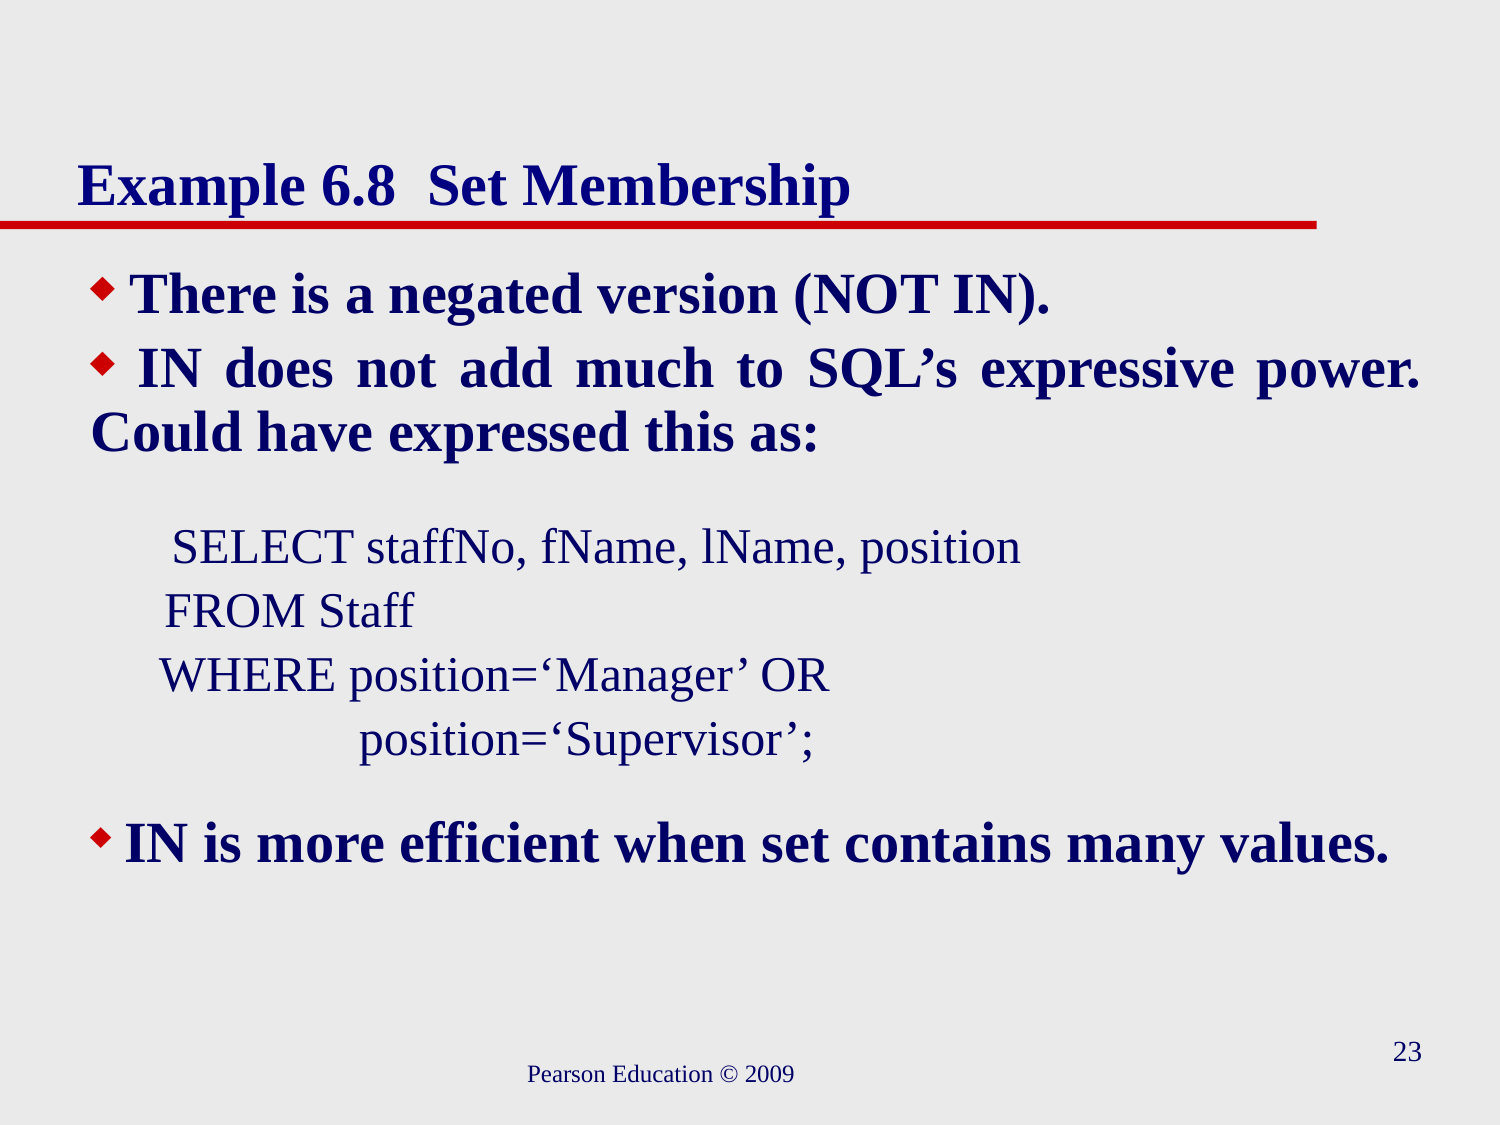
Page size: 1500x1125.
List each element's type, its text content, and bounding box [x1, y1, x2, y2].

slide_number 23 [1124, 1012, 1438, 1088]
list There is a negated version (NOT IN). IN does not add much to SQL’s expressive power. Could have expressed this as: SELECT staffNo, fName, lName, position FROM Staff WHERE position=‘Manager’ OR position=‘Supervisor’; IN is more efficient when set contains many values. [74, 255, 1438, 931]
text_box Pearson Education © 2009 [512, 1050, 1038, 1095]
title Example 6.8 Set Membership [62, 43, 1338, 226]
